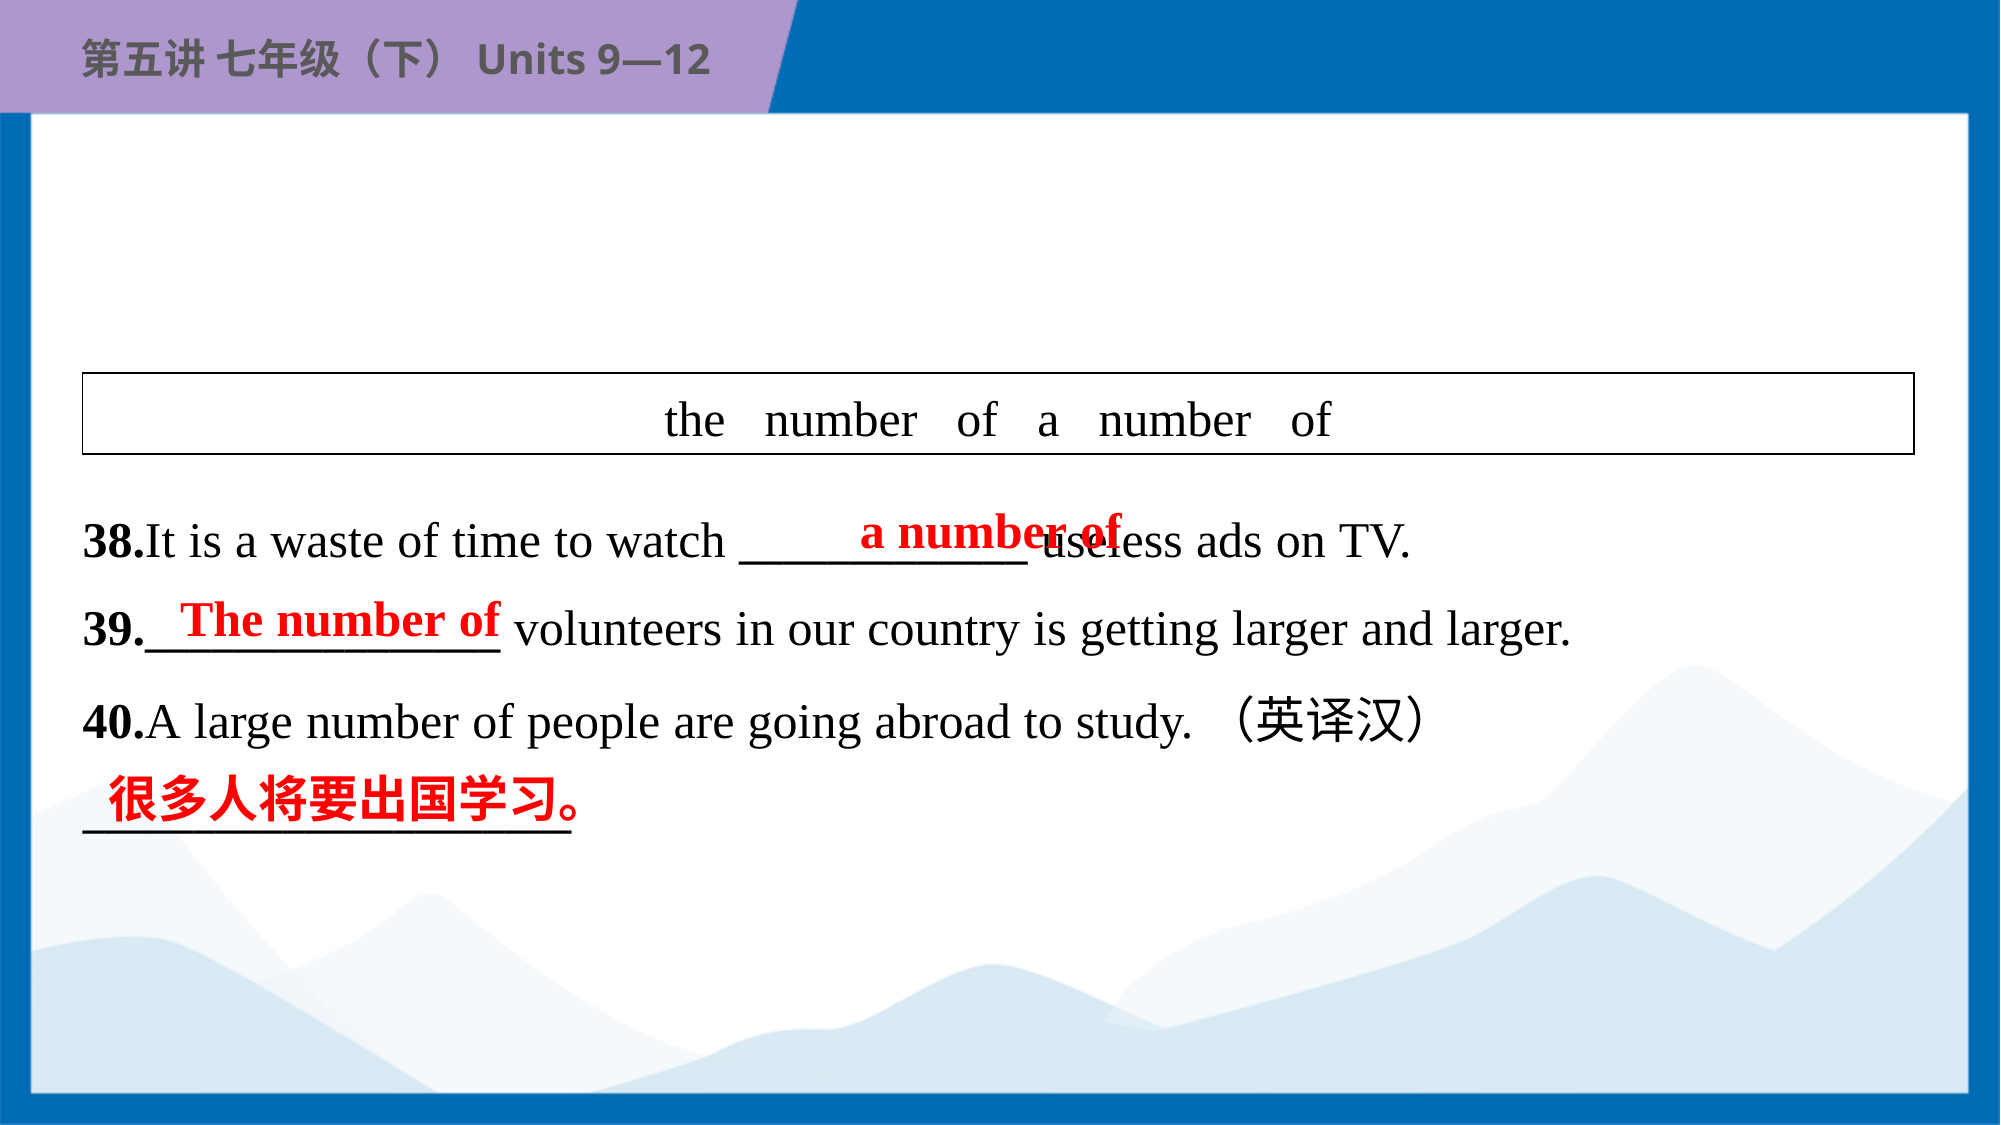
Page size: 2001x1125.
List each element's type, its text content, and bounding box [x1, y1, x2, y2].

text_box The number of [149, 559, 531, 638]
table_header the number of a number of [83, 374, 1913, 453]
text_box 很多人将要出国学习。 [89, 740, 629, 819]
text_box 38.It is a waste of time to watch _____________ useless ads on TV. 39.________________ volunteers in our country is getting larger and larger. [82, 475, 1917, 646]
text_box 40.A large number of people are going abroad to study.（英译汉） ______________________ [82, 656, 1917, 827]
text_box a number of [829, 471, 1153, 550]
picture [0, 0, 2000, 1125]
